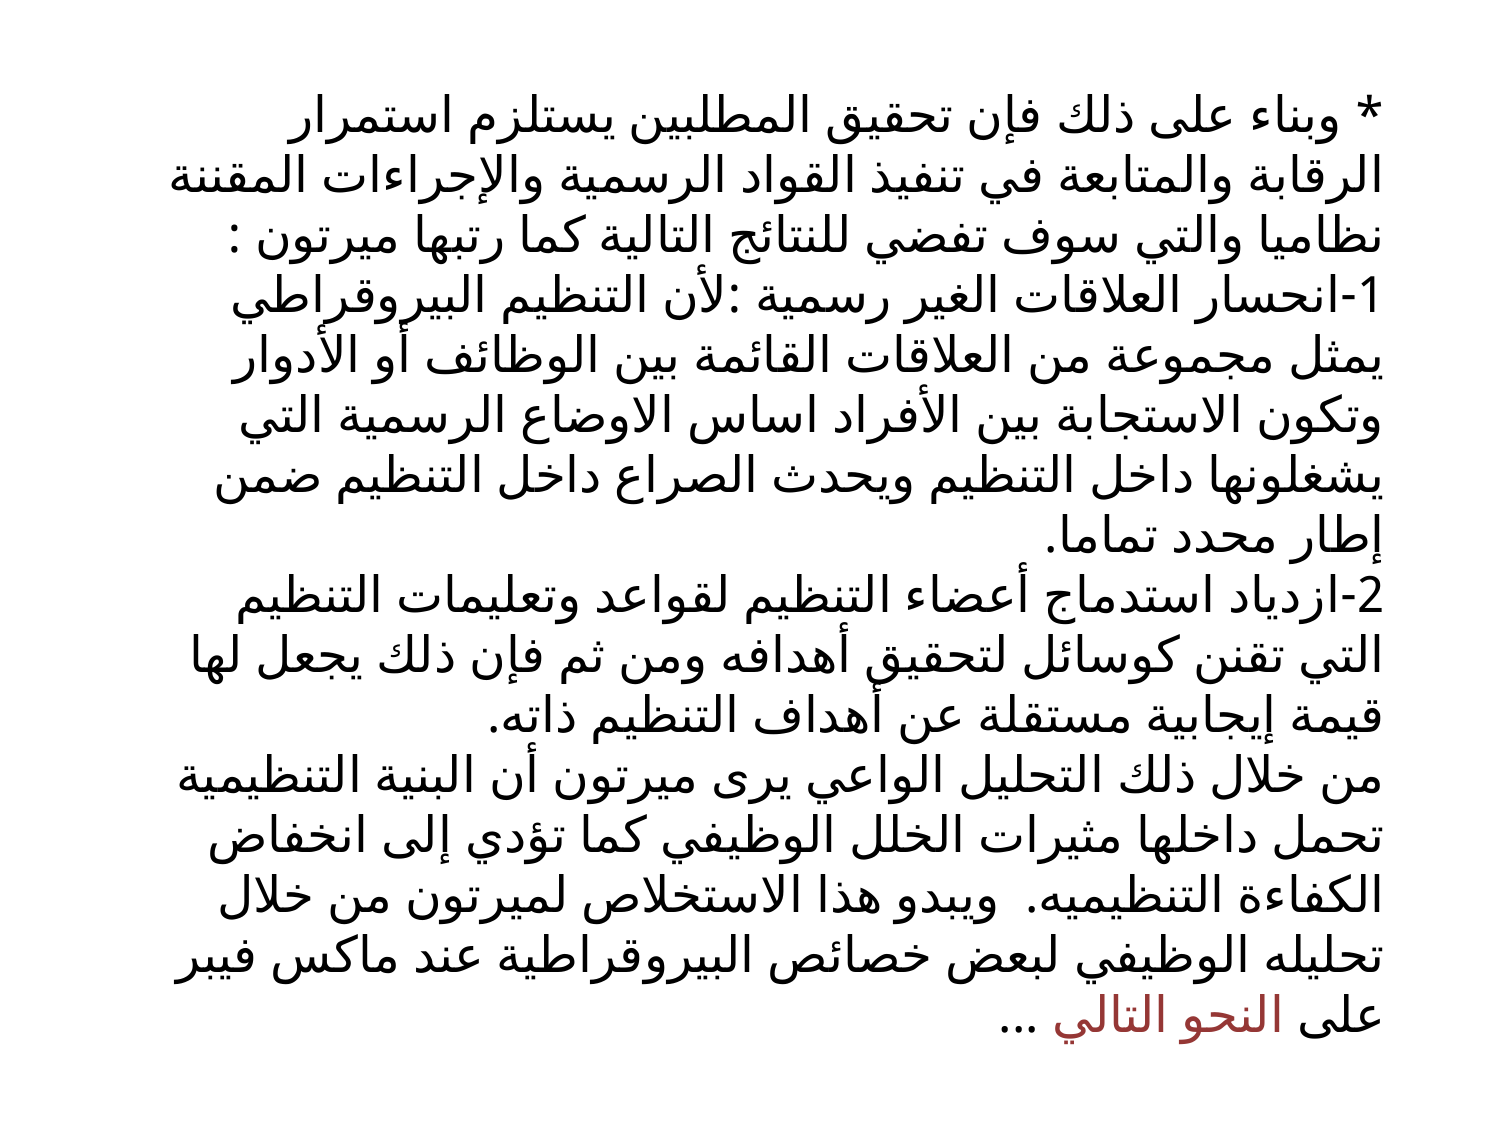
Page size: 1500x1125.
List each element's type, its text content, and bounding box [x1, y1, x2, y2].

text_box * وبناء على ذلك فإن تحقيق المطلبين يستلزم استمرار الرقابة والمتابعة في تنفيذ القواد الرسمية والإجراءات المقننة نظاميا والتي سوف تفضي للنتائج التالية كما رتبها ميرتون : 1-انحسار العلاقات الغير رسمية :لأن التنظيم البيروقراطي يمثل مجموعة من العلاقات القائمة بين الوظائف أو الأدوار وتكون الاستجابة بين الأفراد اساس الاوضاع الرسمية التي يشغلونها داخل التنظيم ويحدث الصراع داخل التنظيم ضمن إطار محدد تماما. 2-ازدياد استدماج أعضاء التنظيم لقواعد وتعليمات التنظيم التي تقنن كوسائل لتحقيق أهدافه ومن ثم فإن ذلك يجعل لها قيمة إيجابية مستقلة عن أهداف التنظيم ذاته. من خلال ذلك التحليل الواعي يرى ميرتون أن البنية التنظيمية تحمل داخلها مثيرات الخلل الوظيفي كما تؤدي إلى انخفاض الكفاءة التنظيميه. ويبدو هذا الاستخلاص لميرتون من خلال تحليله الوظيفي لبعض خصائص البيروقراطية عند ماكس فيبر على النحو التالي ... [124, 74, 1400, 1110]
